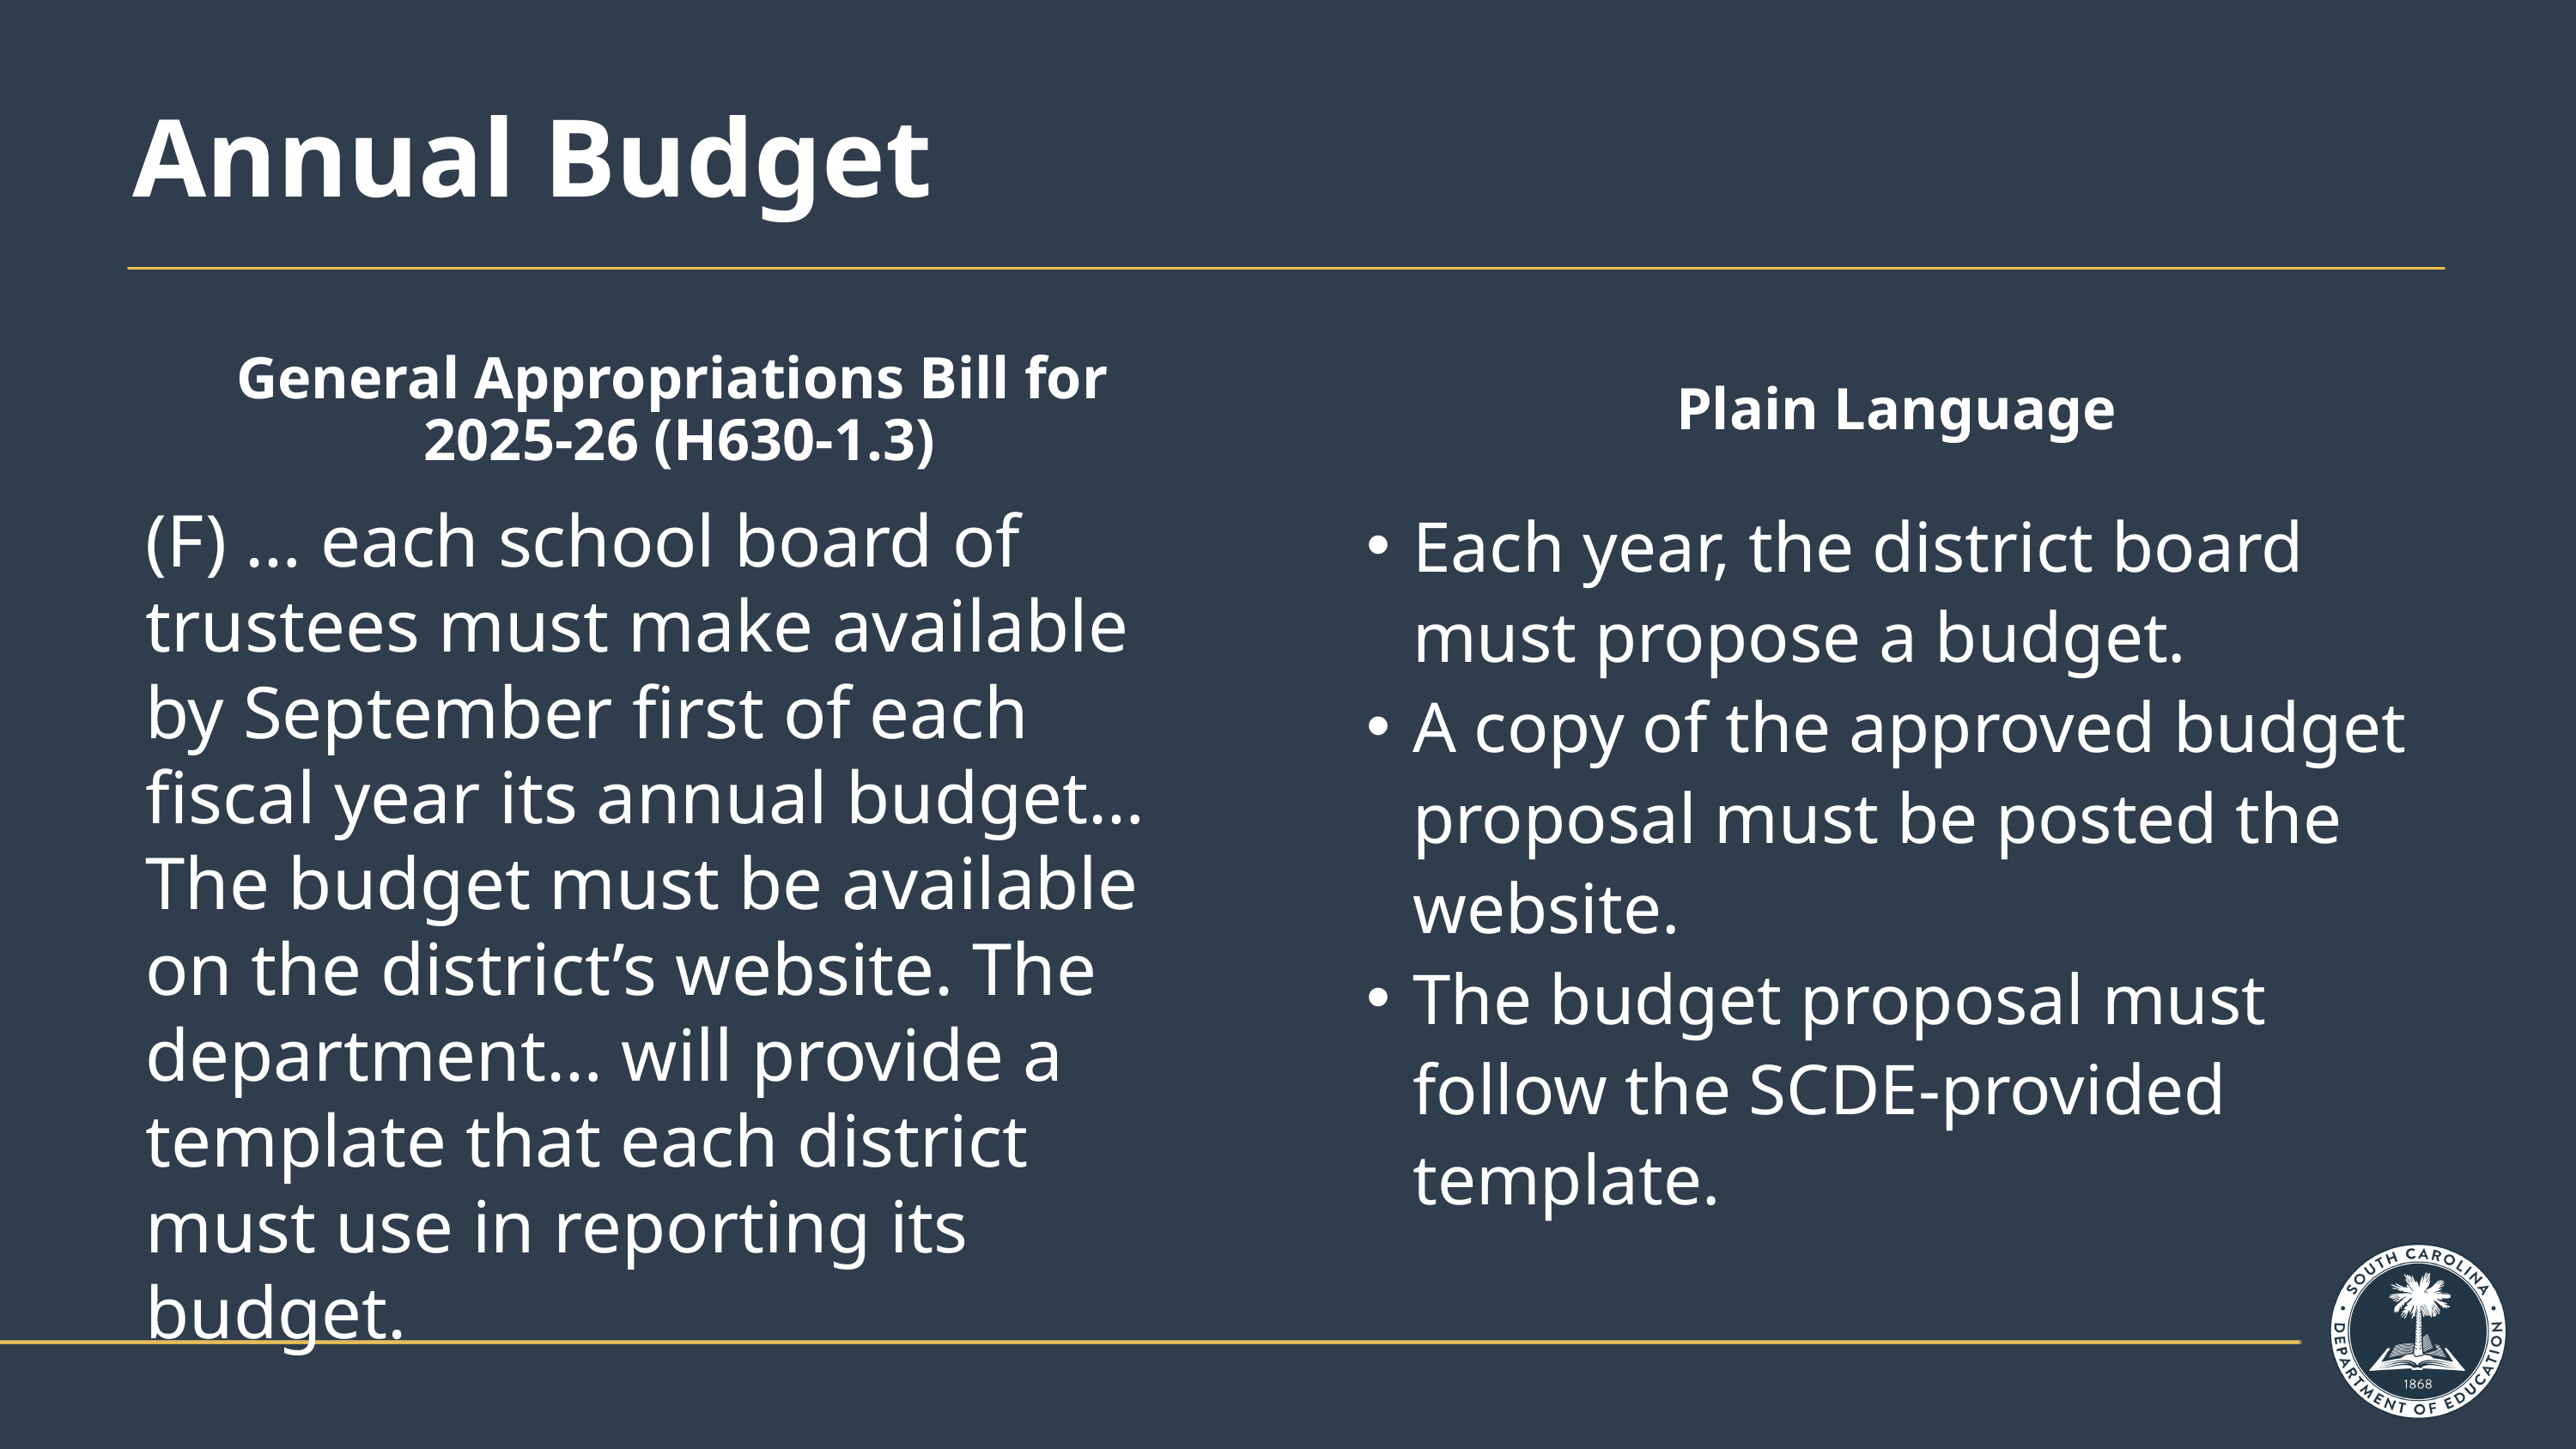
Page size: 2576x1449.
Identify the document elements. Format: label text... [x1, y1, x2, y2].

list Plain Language [1349, 334, 2445, 489]
list (F) … each school board of trustees must make available by September first of each fiscal year its annual budget… The budget must be available on the district’s website. The department… will provide a template that each district must use in reporting its budget. [132, 488, 1223, 1234]
title Annual Budget [132, 33, 2450, 276]
picture [2329, 1243, 2507, 1420]
list Each year, the district board must propose a budget. A copy of the approved budget proposal must be posted the website. The budget proposal must follow the SCDE-provided template. [1353, 488, 2449, 1234]
list General Appropriations Bill for 2025-26 (H630-1.3) [135, 334, 1225, 489]
